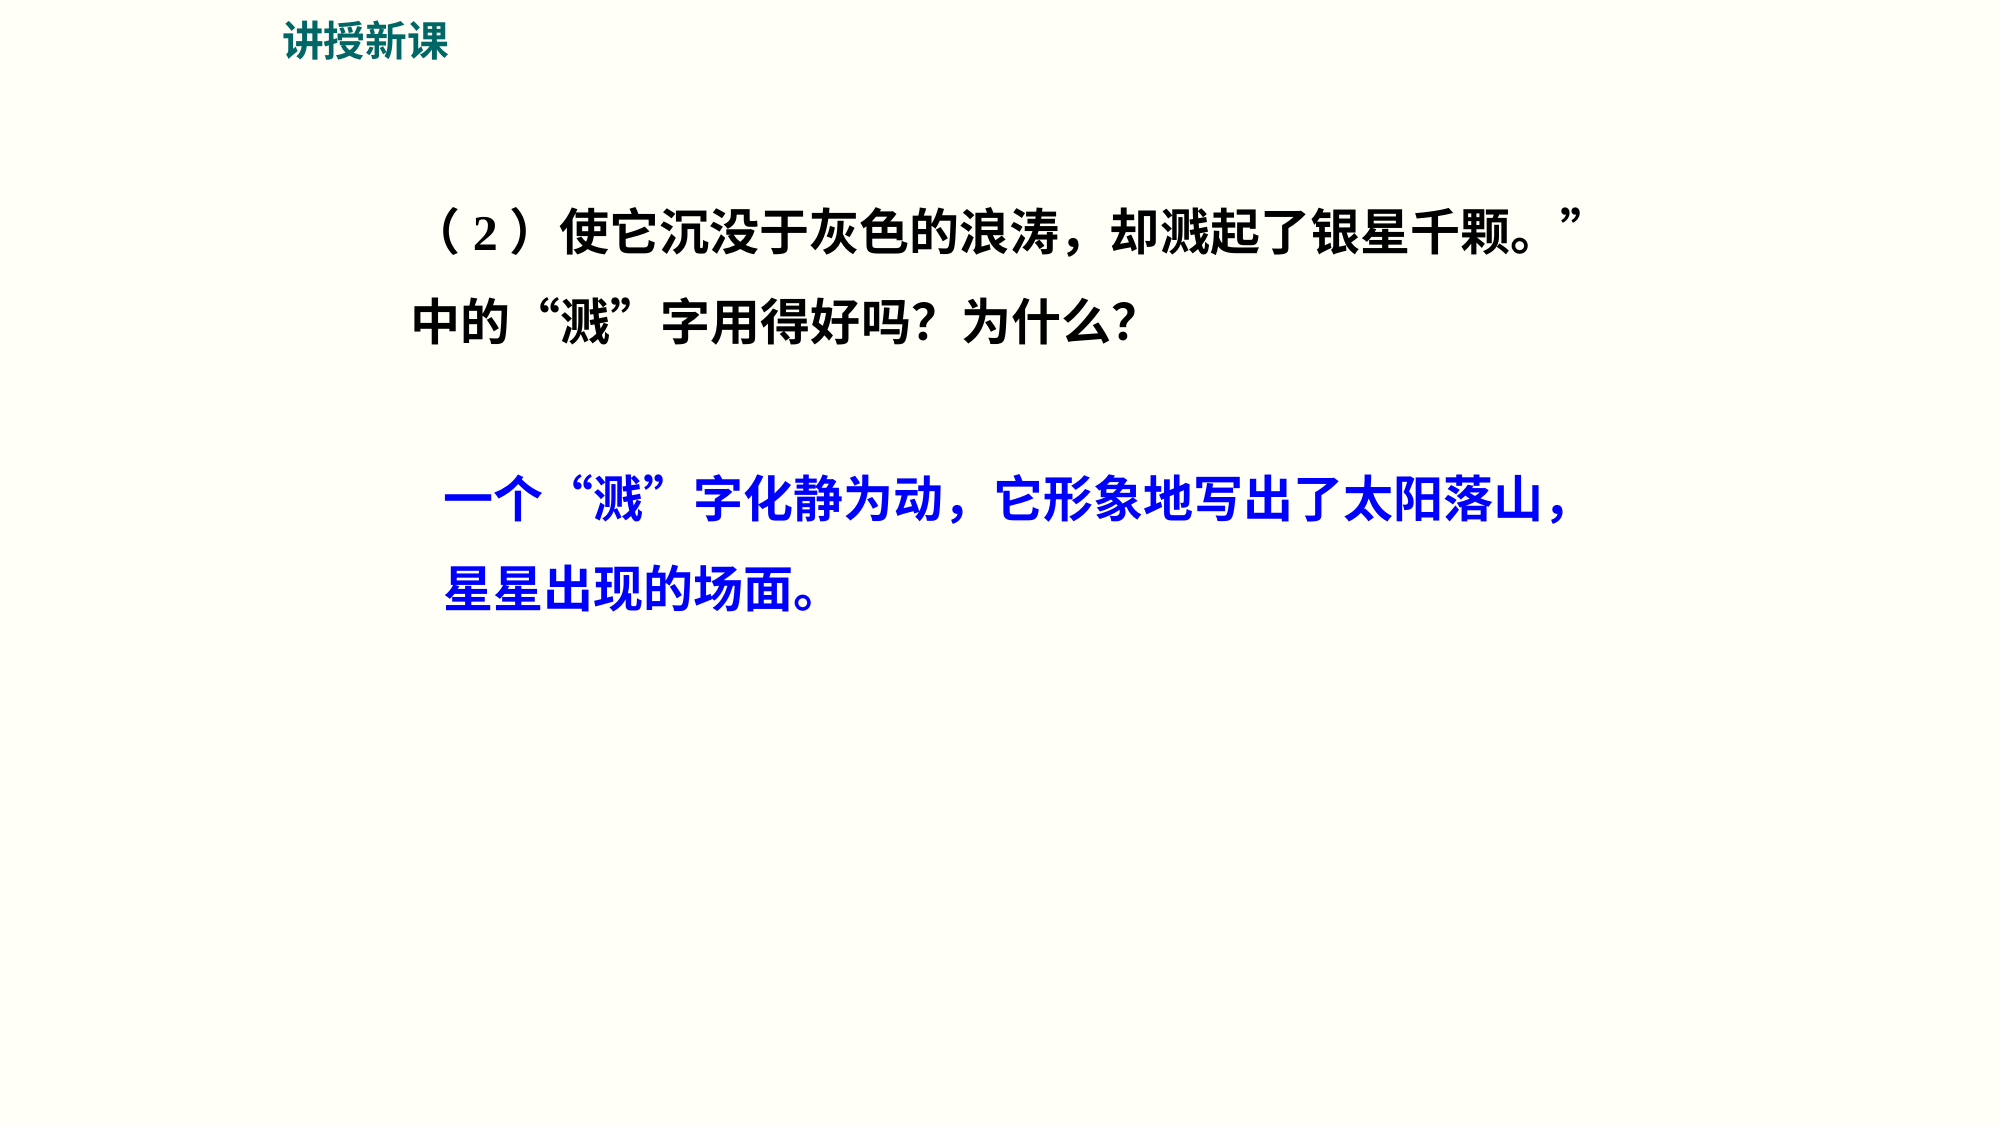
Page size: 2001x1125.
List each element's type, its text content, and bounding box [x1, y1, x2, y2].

text_box （2）使它沉没于灰色的浪涛，却溅起了银星千颗。”中的“溅”字用得好吗？为什么？ [396, 163, 1646, 358]
text_box 讲授新课 [267, 7, 480, 73]
text_box 一个“溅”字化静为动，它形象地写出了太阳落山，星星出现的场面。 [428, 430, 1581, 625]
